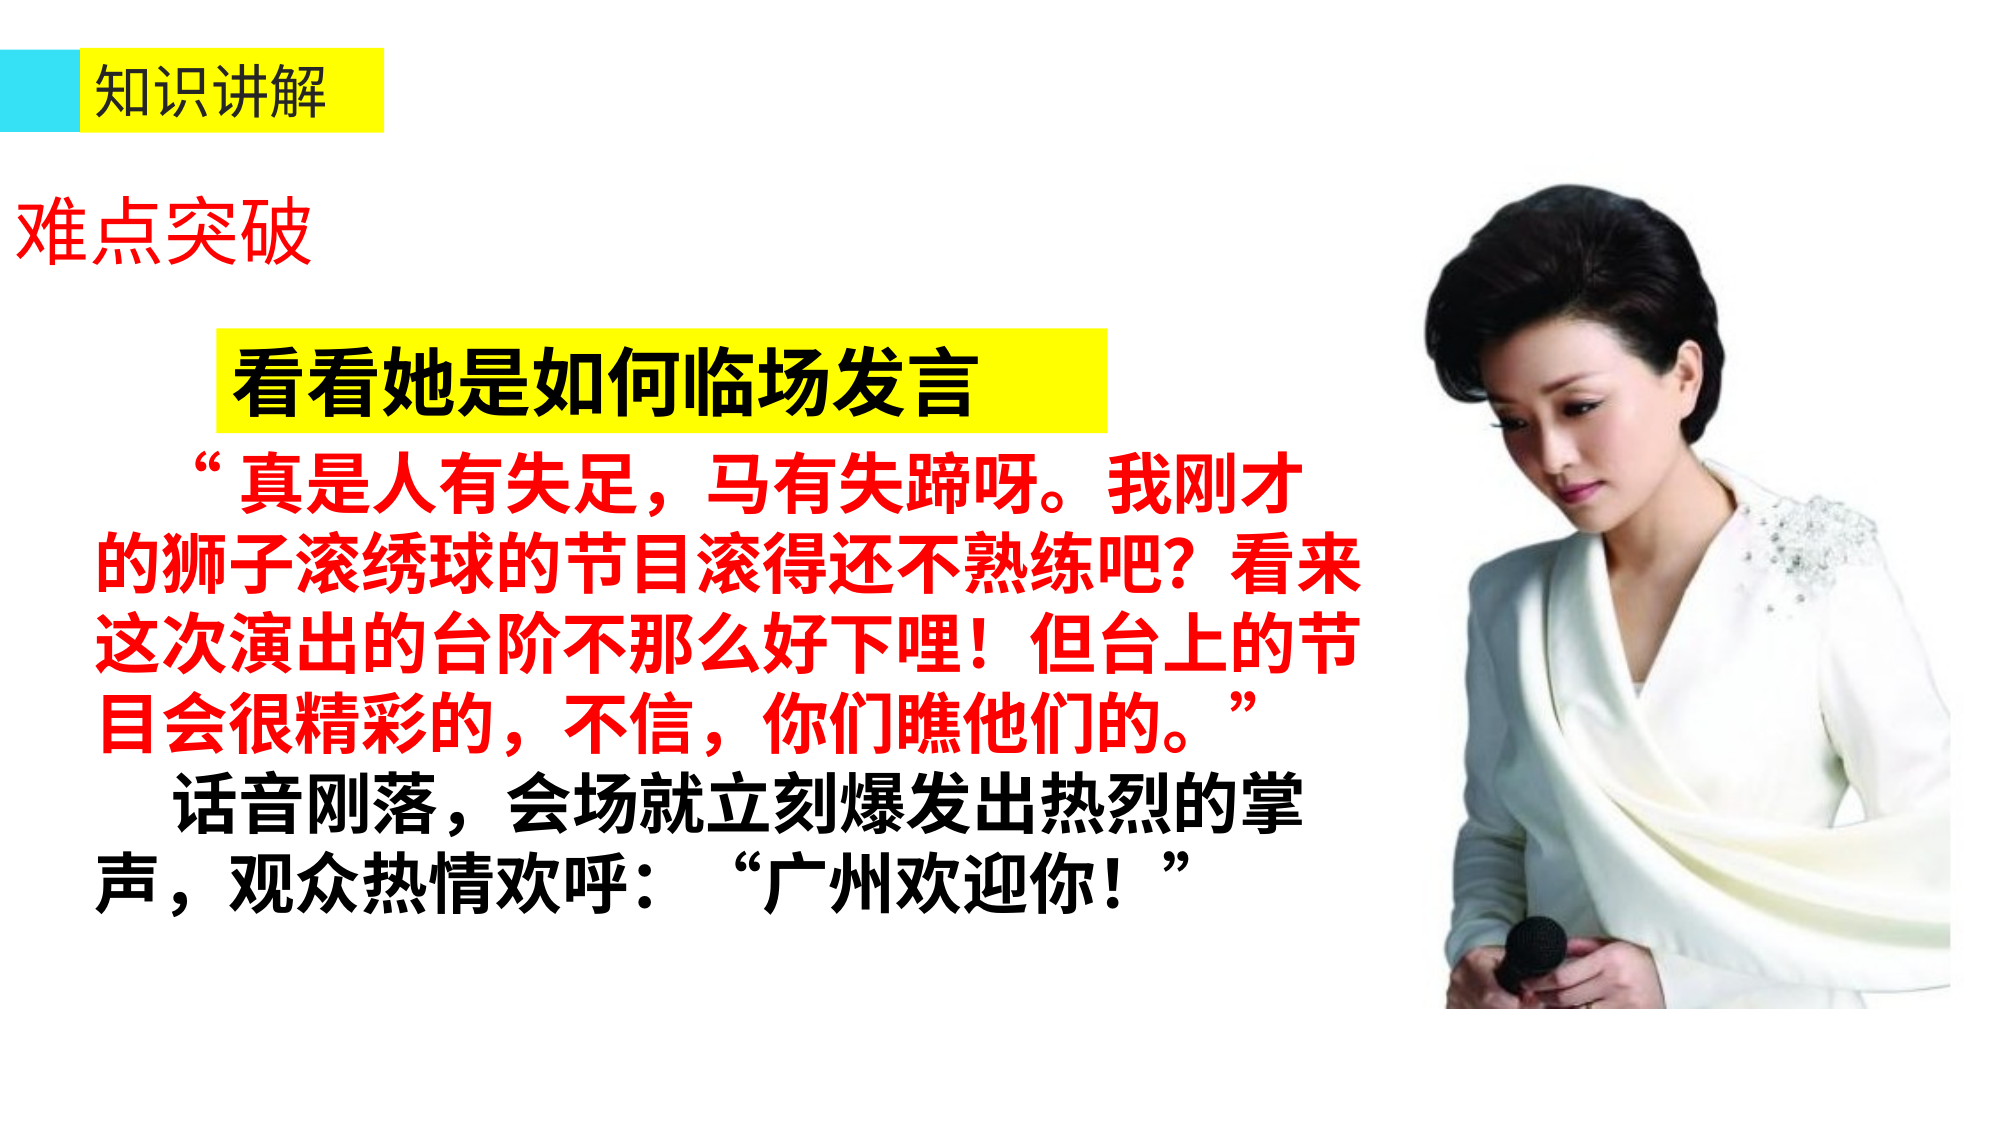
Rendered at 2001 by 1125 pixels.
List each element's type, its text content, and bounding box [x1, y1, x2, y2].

text_box “真是人有失足，马有失蹄呀。我刚才的狮子滚绣球的节目滚得还不熟练吧？看来这次演出的台阶不那么好下哩！但台上的节目会很精彩的，不信，你们瞧他们的。” 话音刚落，会场就立刻爆发出热烈的掌声，观众热情欢呼：“广州欢迎你！” [79, 434, 1367, 929]
picture [1367, 156, 1995, 1009]
text_box 难点突破 [0, 131, 365, 282]
text_box 看看她是如何临场发言 [216, 328, 1108, 434]
text_box [0, 49, 80, 131]
text_box 知识讲解 [80, 47, 385, 133]
